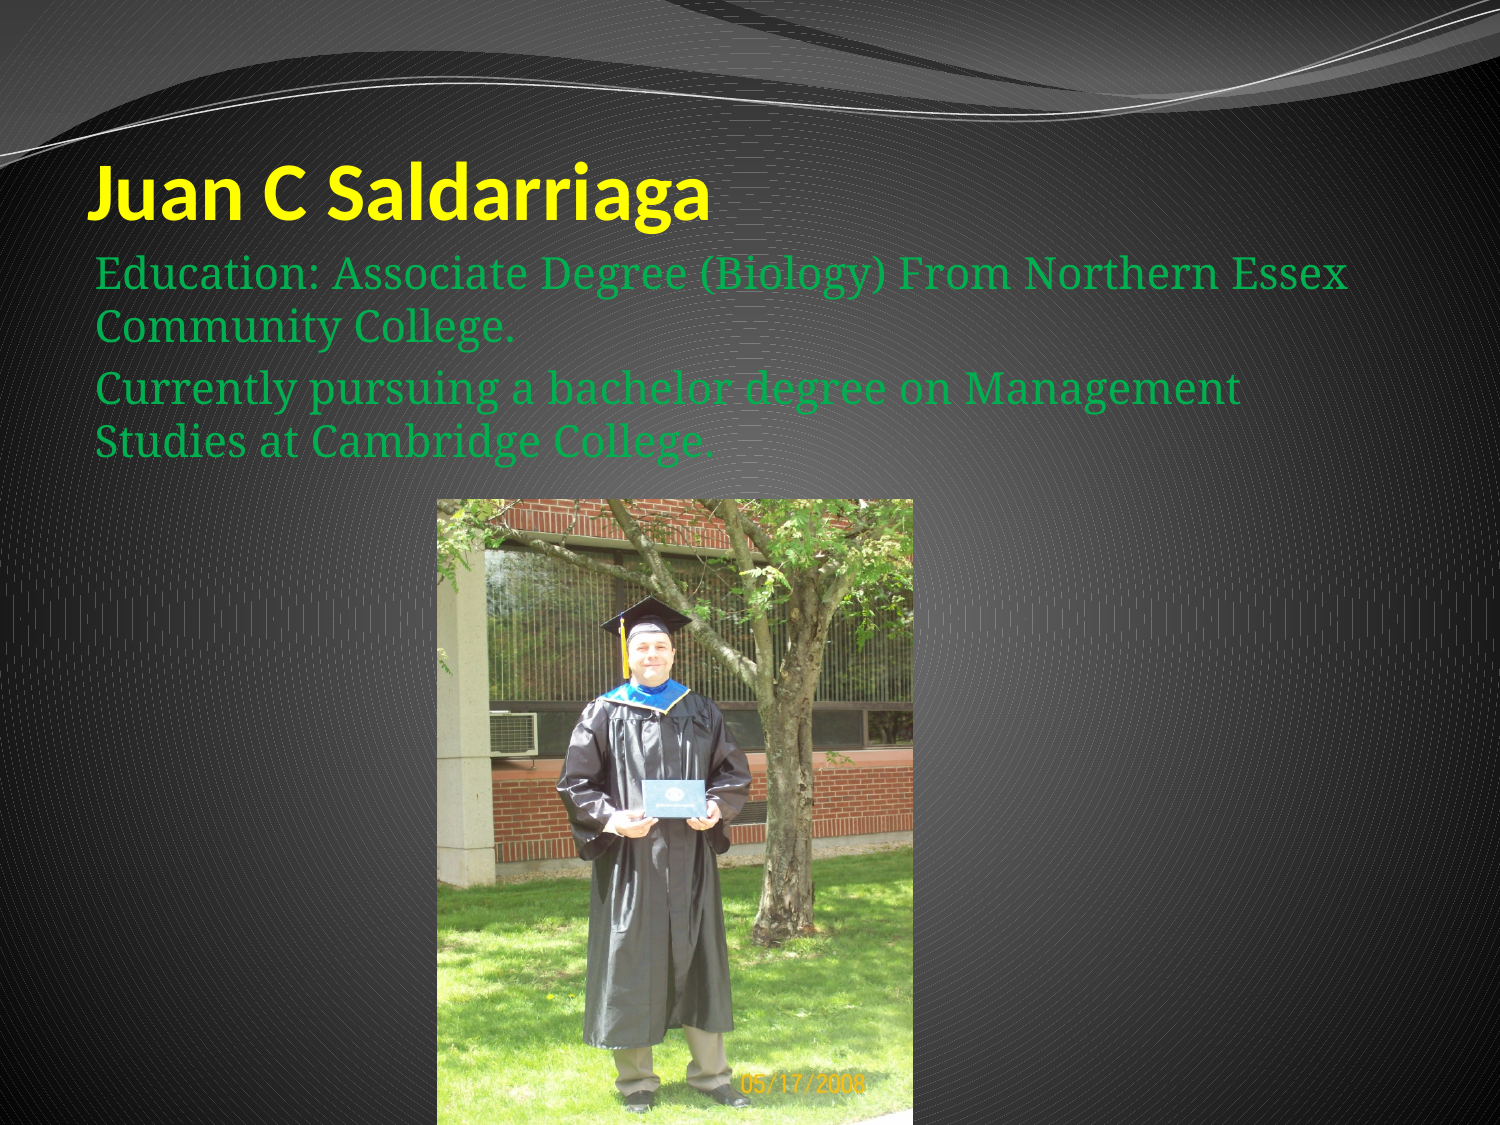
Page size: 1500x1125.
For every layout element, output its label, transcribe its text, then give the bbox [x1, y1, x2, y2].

list Education: Associate Degree (Biology) From Northern Essex Community College. Currently pursuing a bachelor degree on Management Studies at Cambridge College. [86, 237, 1362, 475]
picture [437, 499, 913, 1125]
title Juan C Saldarriaga [86, 137, 1362, 237]
